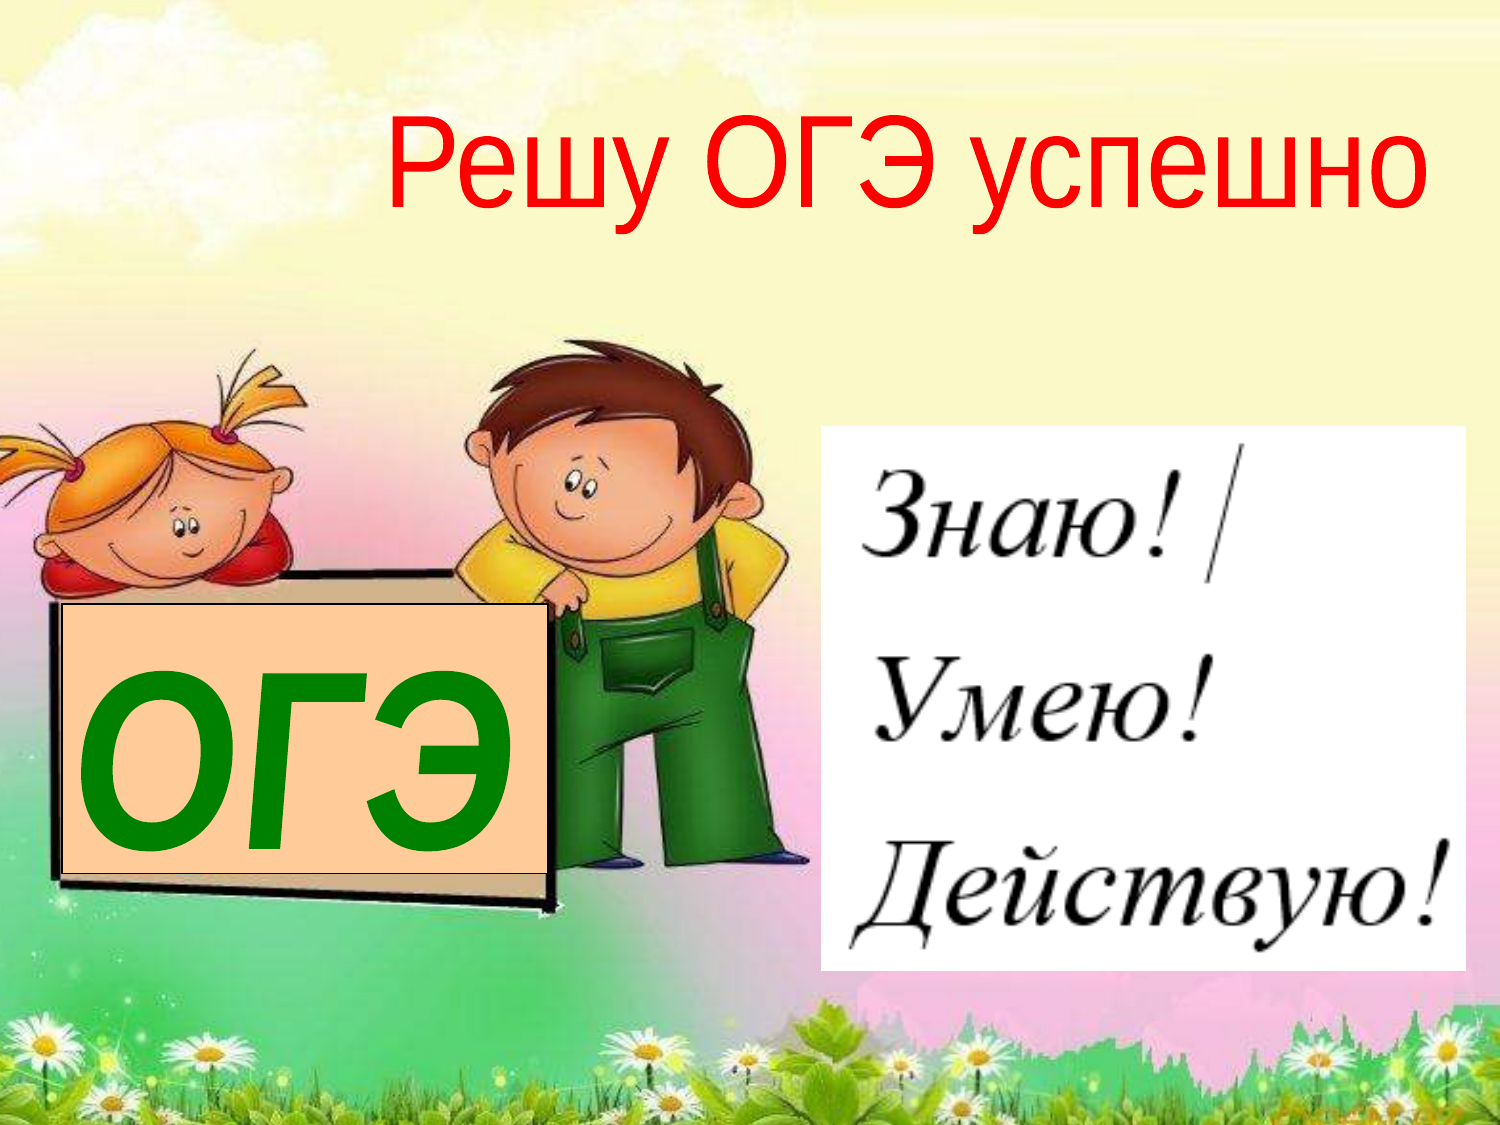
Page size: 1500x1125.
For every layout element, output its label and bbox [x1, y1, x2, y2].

text_box [61, 603, 549, 874]
list [0, 0, 1500, 1125]
picture [821, 426, 1466, 972]
